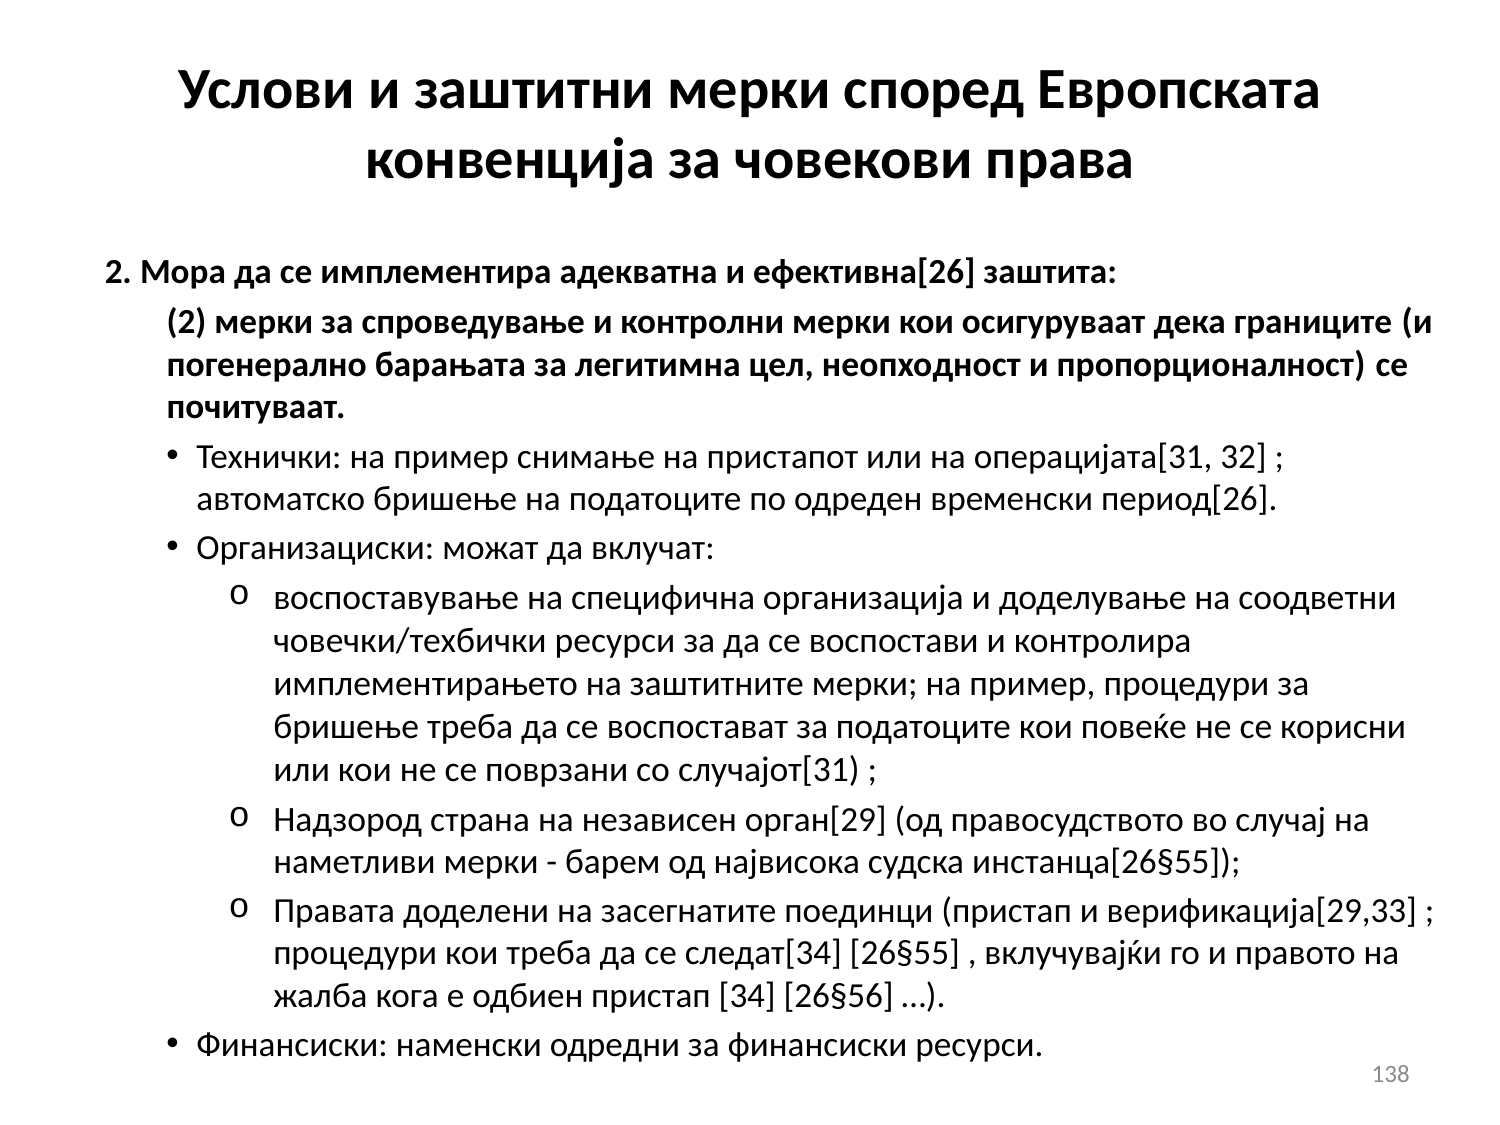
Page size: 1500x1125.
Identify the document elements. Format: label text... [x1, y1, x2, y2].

title Услови и заштитни мерки според Европската конвенција за човекови права [74, 44, 1426, 196]
slide_number 138 [1074, 1042, 1425, 1103]
list 2. Мора да се имплементира адекватна и ефективна[26] заштита: (2) мерки за спроведување и контролни мерки кои осигуруваат дека границите (и погенерално барањата за легитимна цел, неопходност и пропорционалност) се почитуваат. Технички: на пример снимање на пристапот или на операцијата[31, 32] ; автоматско бришење на податоците по одреден временски период[26]. Организациски: можат да вклучат: воспоставување на специфична организација и доделување на соодветни човечки/техбички ресурси за да се воспостави и контролира имплементирањето на заштитните мерки; на пример, процедури за бришење треба да се воспостават за податоците кои повеќе не се корисни или кои не се поврзани со случајот[31) ; Надзород страна на независен орган[29] (од правосудството во случај на наметливи мерки - барем од највисока судска инстанца[26§55]); Правата доделени на засегнатите поединци (пристап и верификација[29,33] ; процедури кои треба да се следат[34] [26§55] , вклучувајќи го и правото на жалба кога е одбиен пристап [34] [26§56] …). Финансиски: наменски одредни за финансиски ресурси. [74, 240, 1467, 1104]
